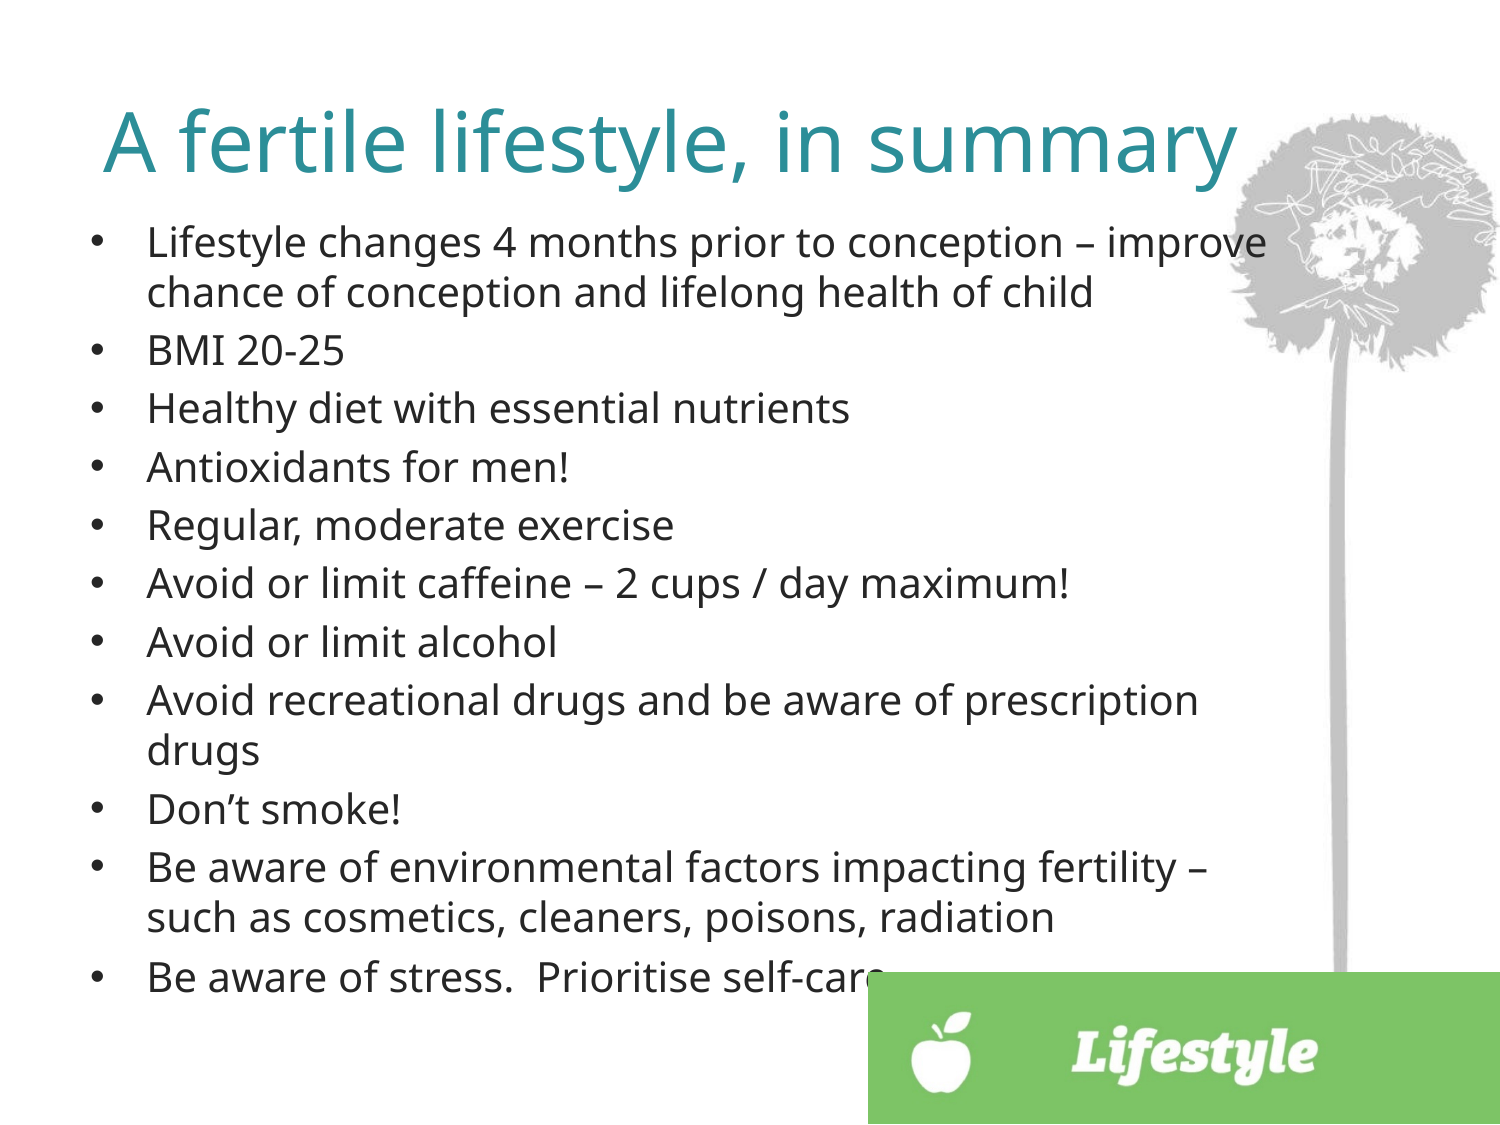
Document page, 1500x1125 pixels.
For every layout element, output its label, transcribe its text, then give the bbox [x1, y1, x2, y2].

title A fertile lifestyle, in summary [88, 45, 1425, 233]
picture [867, 113, 1500, 1124]
list Lifestyle changes 4 months prior to conception – improve chance of conception and lifelong health of child BMI 20-25 Healthy diet with essential nutrients Antioxidants for men! Regular, moderate exercise Avoid or limit caffeine – 2 cups / day maximum! Avoid or limit alcohol Avoid recreational drugs and be aware of prescription drugs Don’t smoke! Be aware of environmental factors impacting fertility – such as cosmetics, cleaners, poisons, radiation Be aware of stress. Prioritise self-care Journal of Human Reproduction 2014 [75, 208, 1294, 1071]
